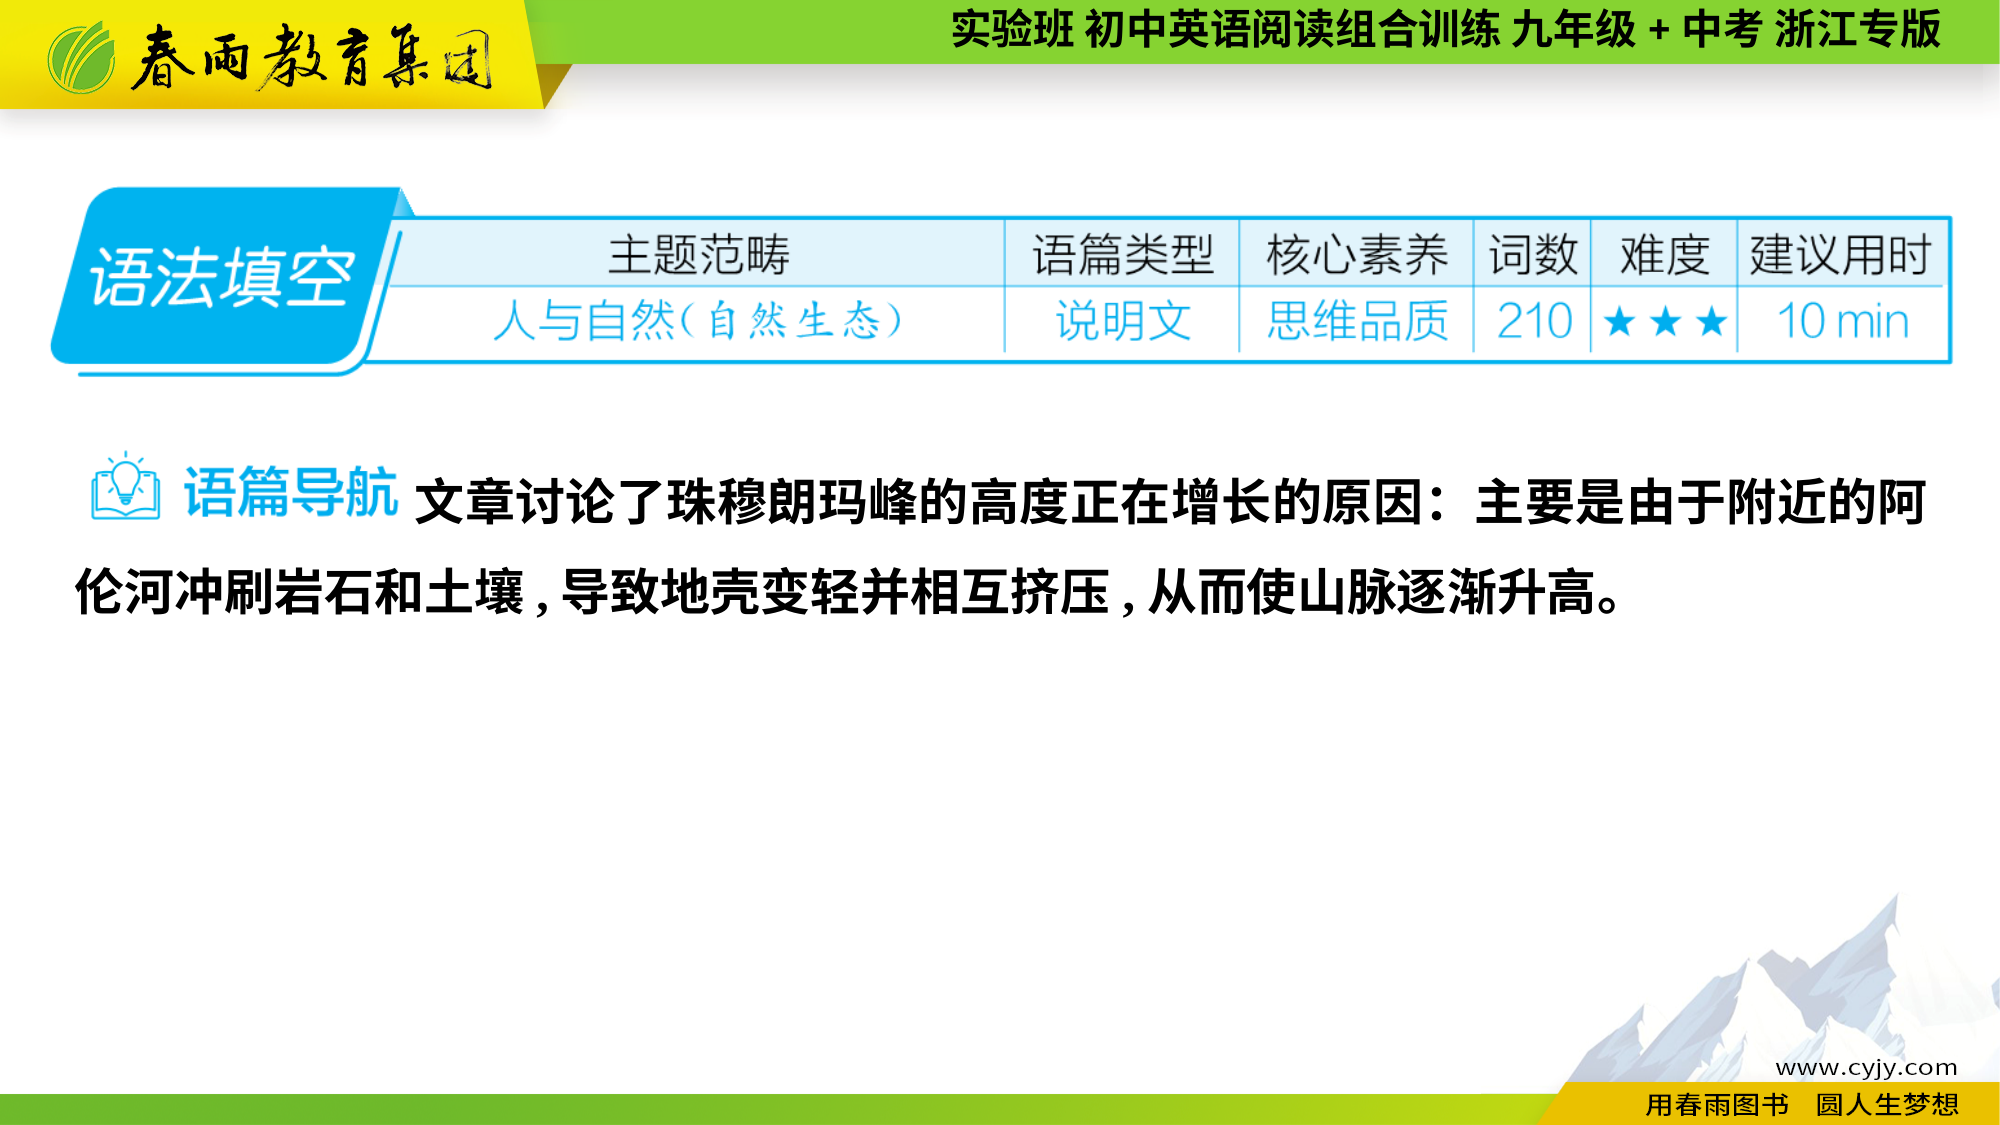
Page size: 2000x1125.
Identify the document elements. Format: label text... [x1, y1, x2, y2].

picture [0, 0, 2000, 1125]
list 文章讨论了珠穆朗玛峰的高度正在增长的原因：主要是由于附近的阿伦河冲刷岩石和土壤,导致地壳变轻并相互挤压,从而使山脉逐渐升高。 [59, 432, 1944, 630]
